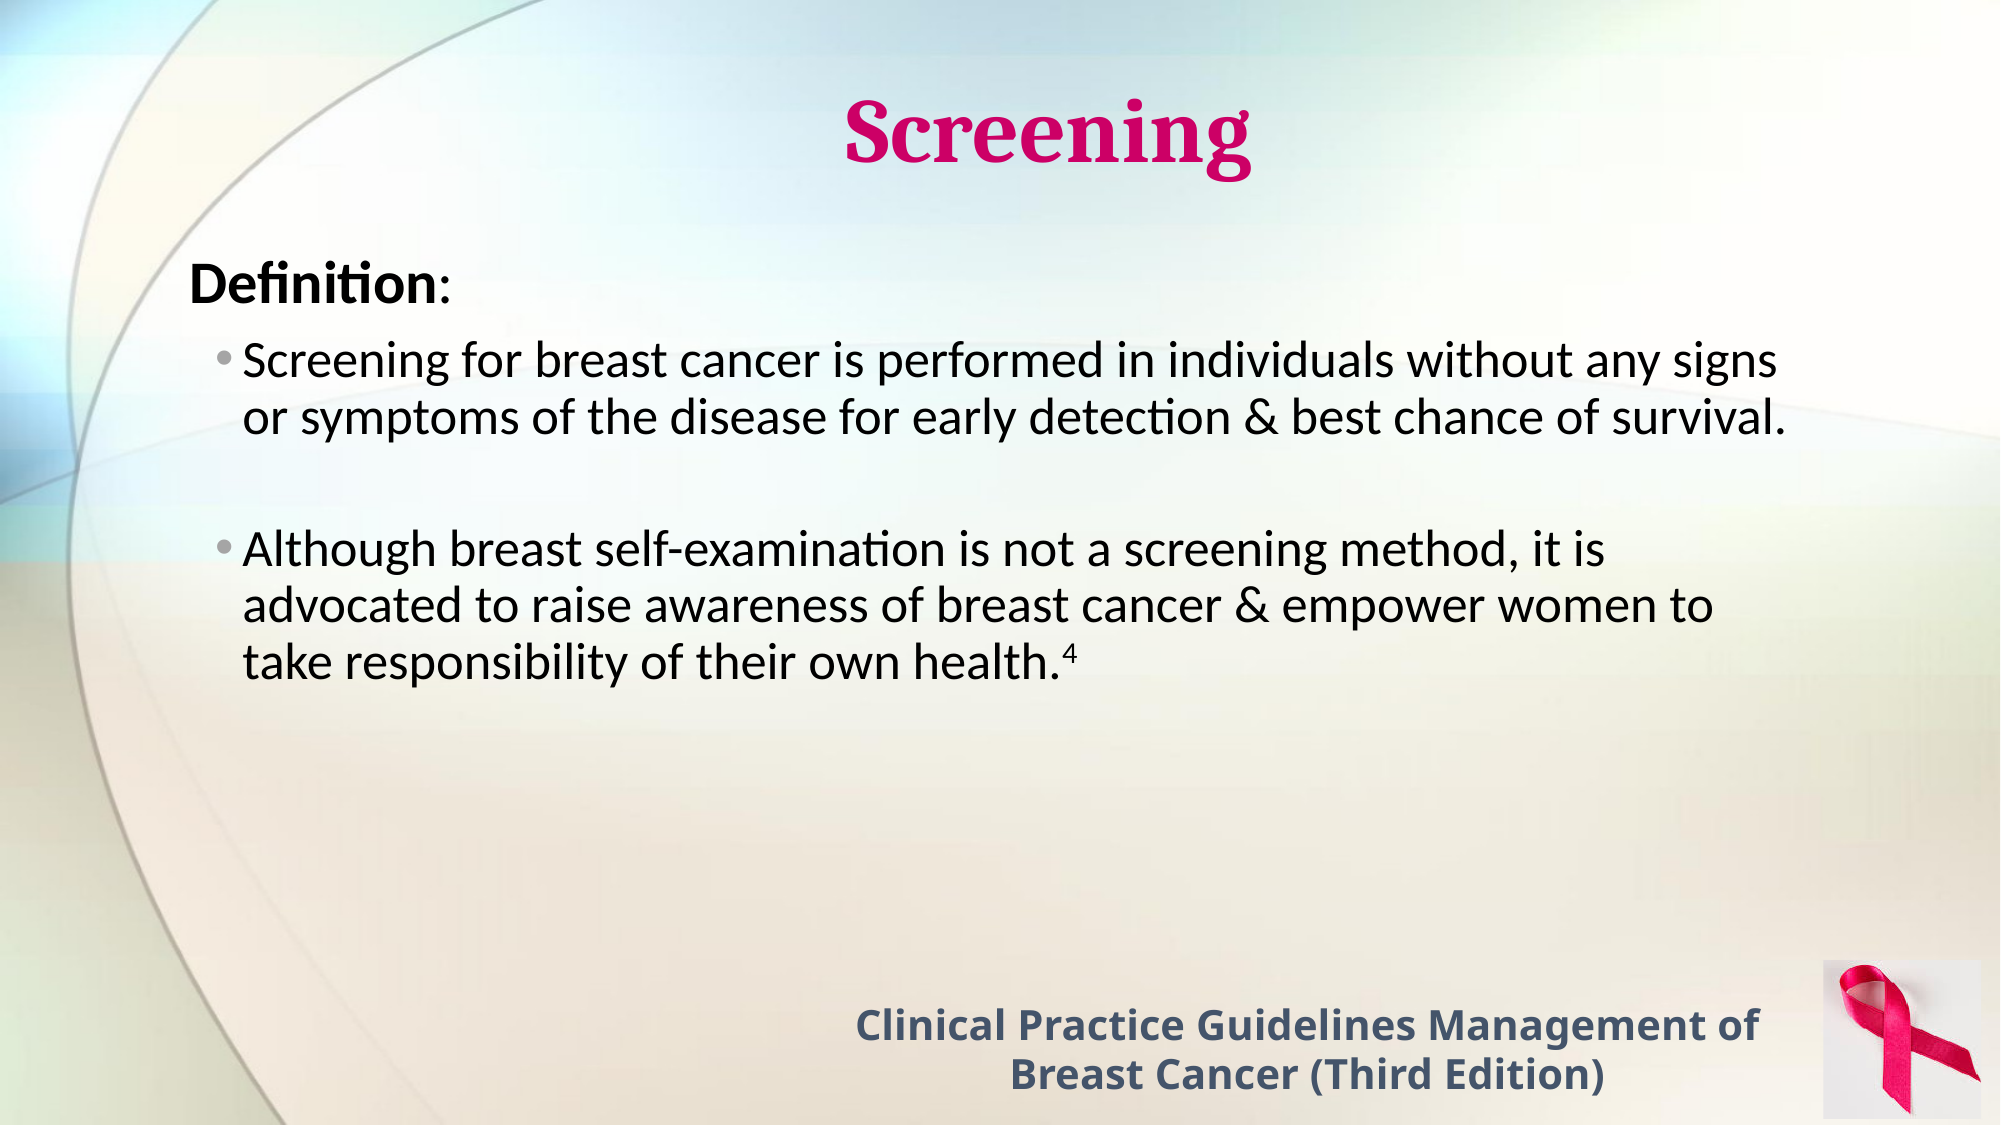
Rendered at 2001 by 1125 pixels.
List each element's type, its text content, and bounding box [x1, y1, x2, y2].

picture [0, 0, 2001, 1125]
slide_number 17 [1325, 1042, 1813, 1103]
list Definition: Screening for breast cancer is performed in individuals without any signs or symptoms of the disease for early detection & best chance of survival. Although breast self-examination is not a screening method, it is advocated to raise awareness of breast cancer & empower women to take responsibility of their own health.4 [174, 244, 1824, 931]
text_box Clinical Practice Guidelines Management of Breast Cancer (Third Edition) [791, 990, 1813, 1106]
title Screening [318, 42, 1801, 210]
